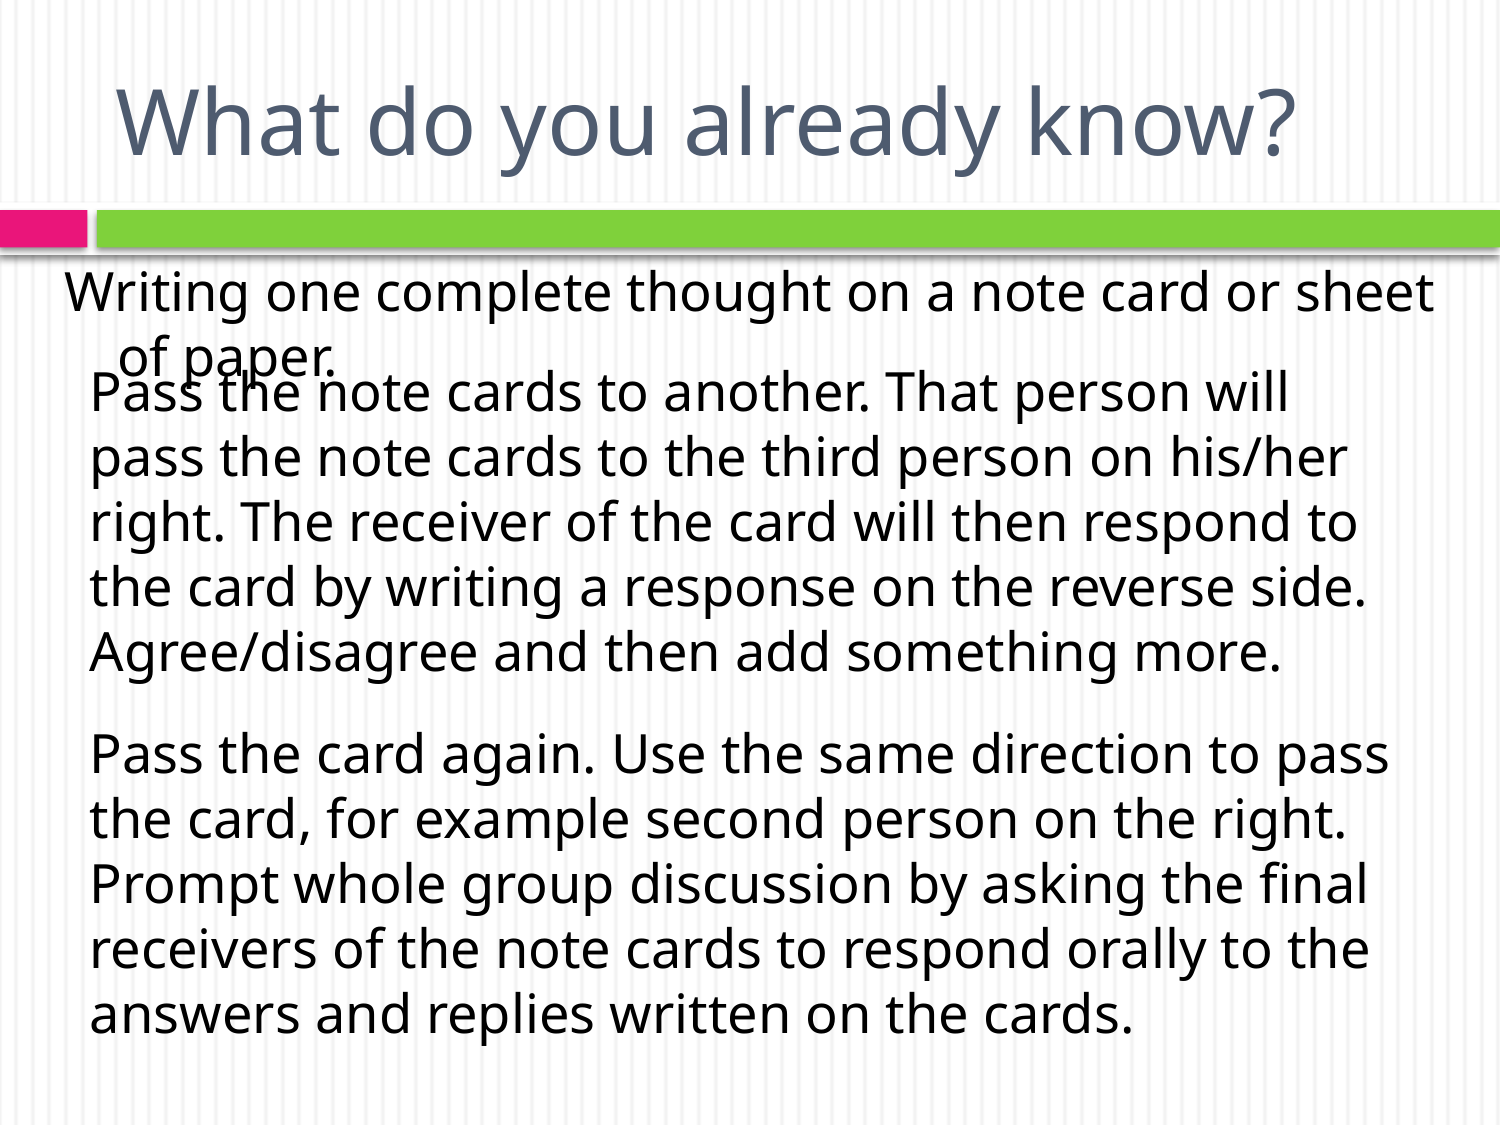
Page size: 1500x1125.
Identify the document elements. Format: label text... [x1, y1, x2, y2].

list Writing one complete thought on a note card or sheet of paper. [50, 249, 1463, 400]
text_box Pass the note cards to another. That person will pass the note cards to the third person on his/her right. The receiver of the card will then respond to the card by writing a response on the reverse side. Agree/disagree and then add something more. [74, 349, 1413, 690]
title What do you already know? [100, 37, 1438, 200]
text_box Pass the card again. Use the same direction to pass the card, for example second person on the right. Prompt whole group discussion by asking the final receivers of the note cards to respond orally to the answers and replies written on the cards. [74, 712, 1425, 1097]
